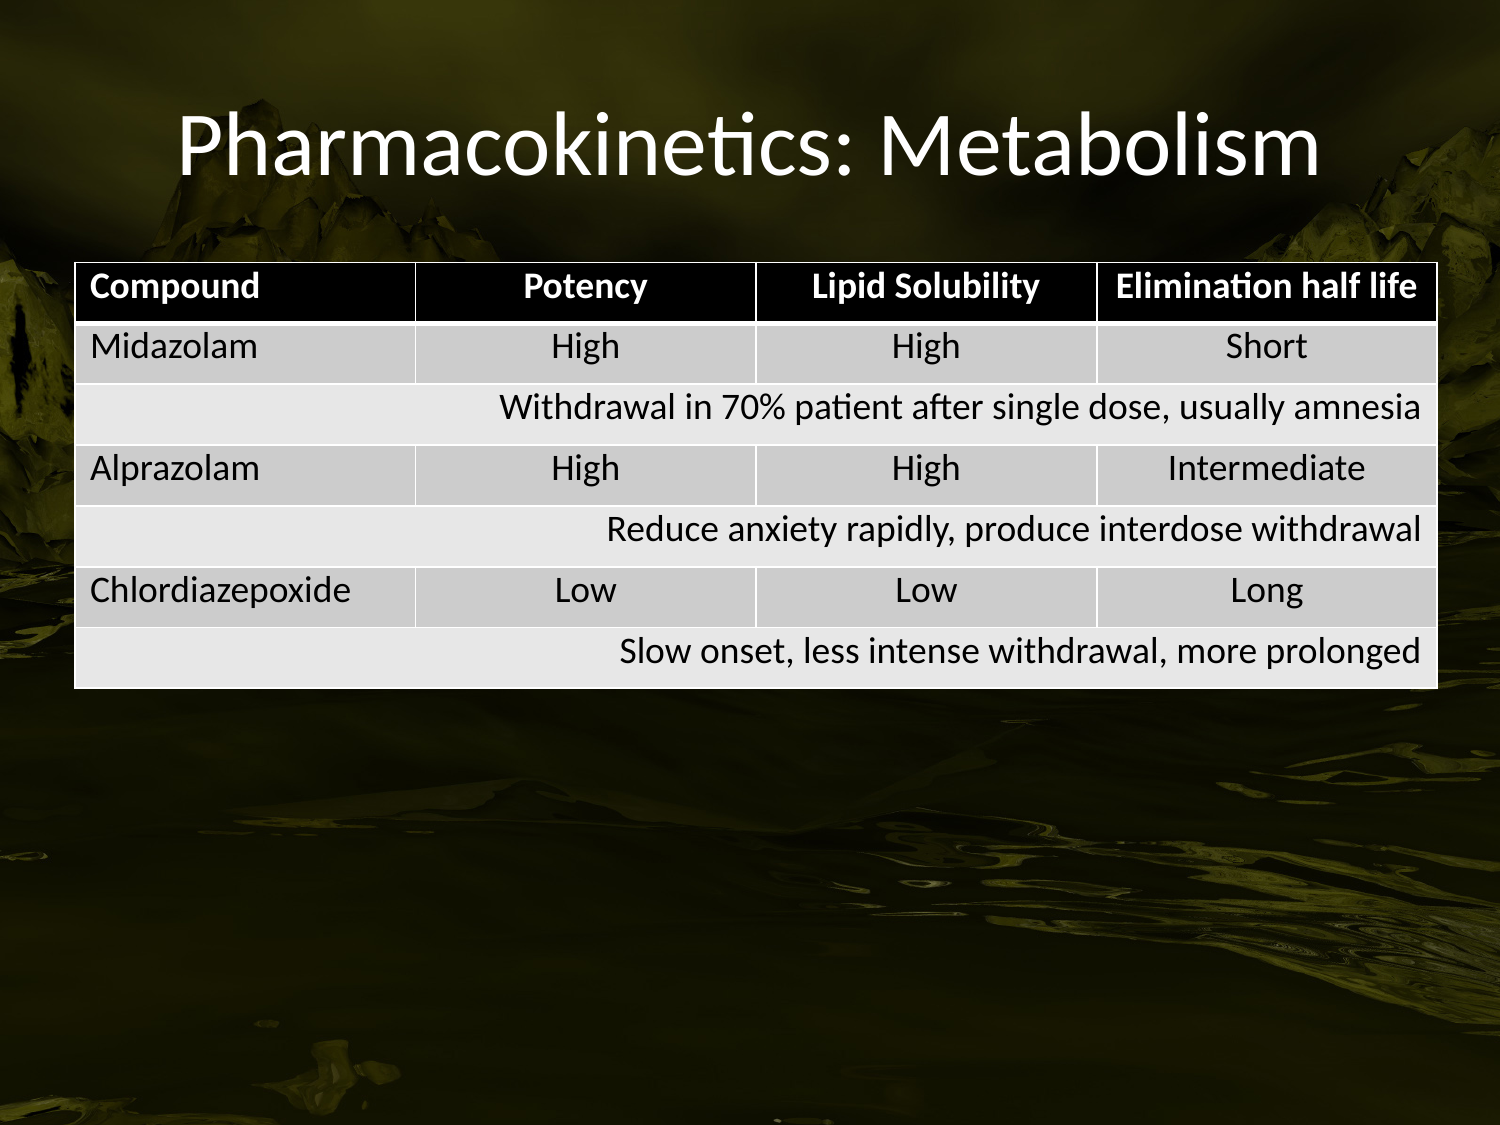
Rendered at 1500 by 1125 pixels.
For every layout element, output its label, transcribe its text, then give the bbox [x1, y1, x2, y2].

table_cell Low [757, 568, 1096, 627]
table_cell High [416, 446, 755, 505]
table_header Potency [416, 263, 755, 321]
table_header Elimination half life [1098, 263, 1436, 321]
table_cell Intermediate [1098, 446, 1436, 505]
table_cell Reduce anxiety rapidly, produce interdose withdrawal [76, 507, 1436, 566]
table_cell High [757, 446, 1096, 505]
table_cell Short [1098, 326, 1436, 383]
table_cell Midazolam [76, 326, 415, 383]
title Pharmacokinetics: Metabolism [75, 45, 1425, 233]
table_cell Low [416, 568, 755, 627]
picture [0, 0, 1500, 1125]
table_cell High [757, 326, 1096, 383]
table_header Lipid Solubility [757, 263, 1096, 321]
table_cell High [416, 326, 755, 383]
table_cell Alprazolam [76, 446, 415, 505]
table_cell Slow onset, less intense withdrawal, more prolonged [76, 628, 1436, 687]
table_cell Long [1098, 568, 1436, 627]
table_cell Chlordiazepoxide [76, 568, 415, 627]
table_header Compound [76, 263, 415, 321]
table_cell Withdrawal in 70% patient after single dose, usually amnesia [76, 385, 1436, 444]
